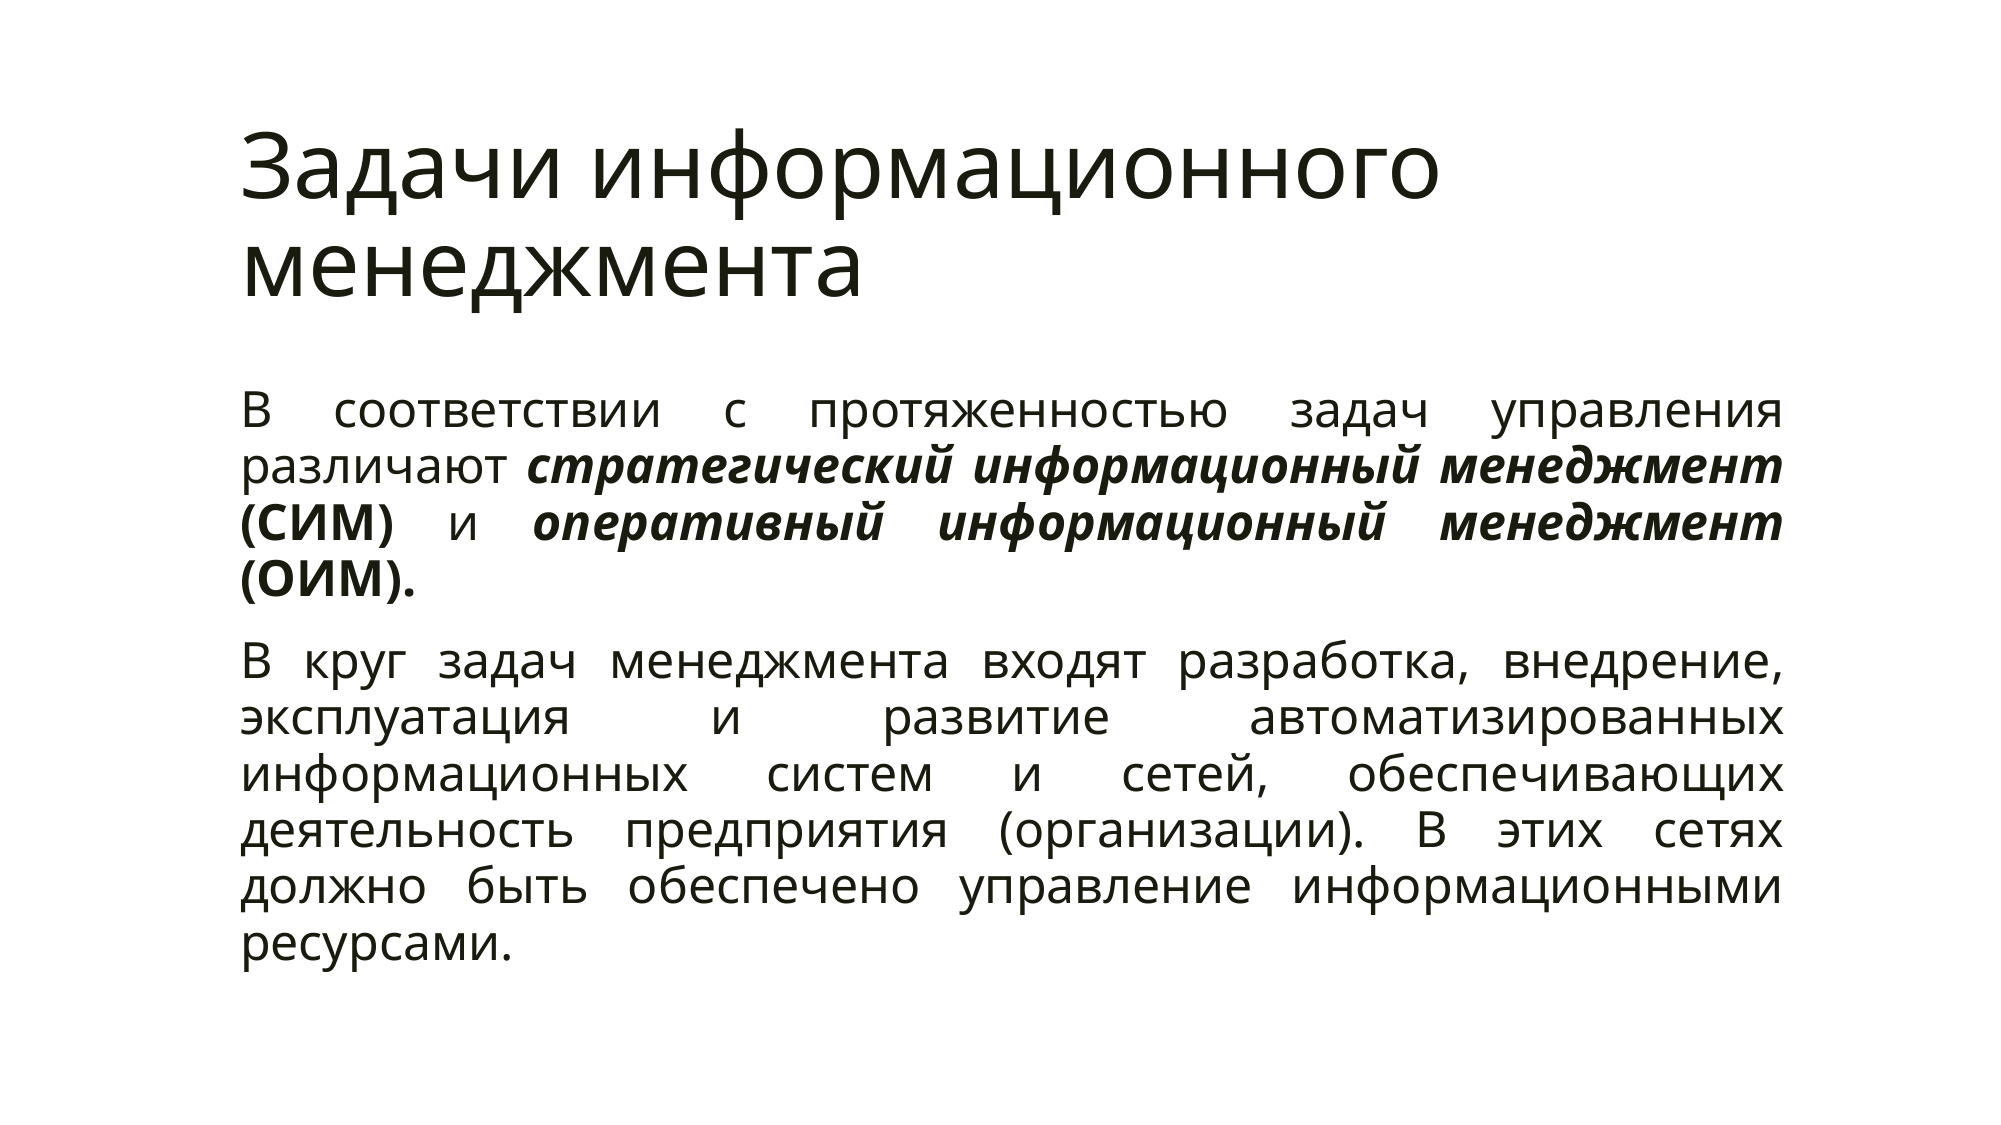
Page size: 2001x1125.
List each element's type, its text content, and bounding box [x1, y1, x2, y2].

title Задачи информационного менеджмента [225, 112, 1800, 357]
list В соответствии с протяженностью задач управления различают стратегический информационный менеджмент (СИМ) и оперативный информационный менеджмент (ОИМ). В круг задач менеджмента входят разработка, внедрение, эксплуатация и развитие автоматизированных информационных систем и сетей, обеспечивающих деятельность предприятия (организации). В этих сетях должно быть обеспечено управление информационными ресурсами. [225, 375, 1800, 963]
